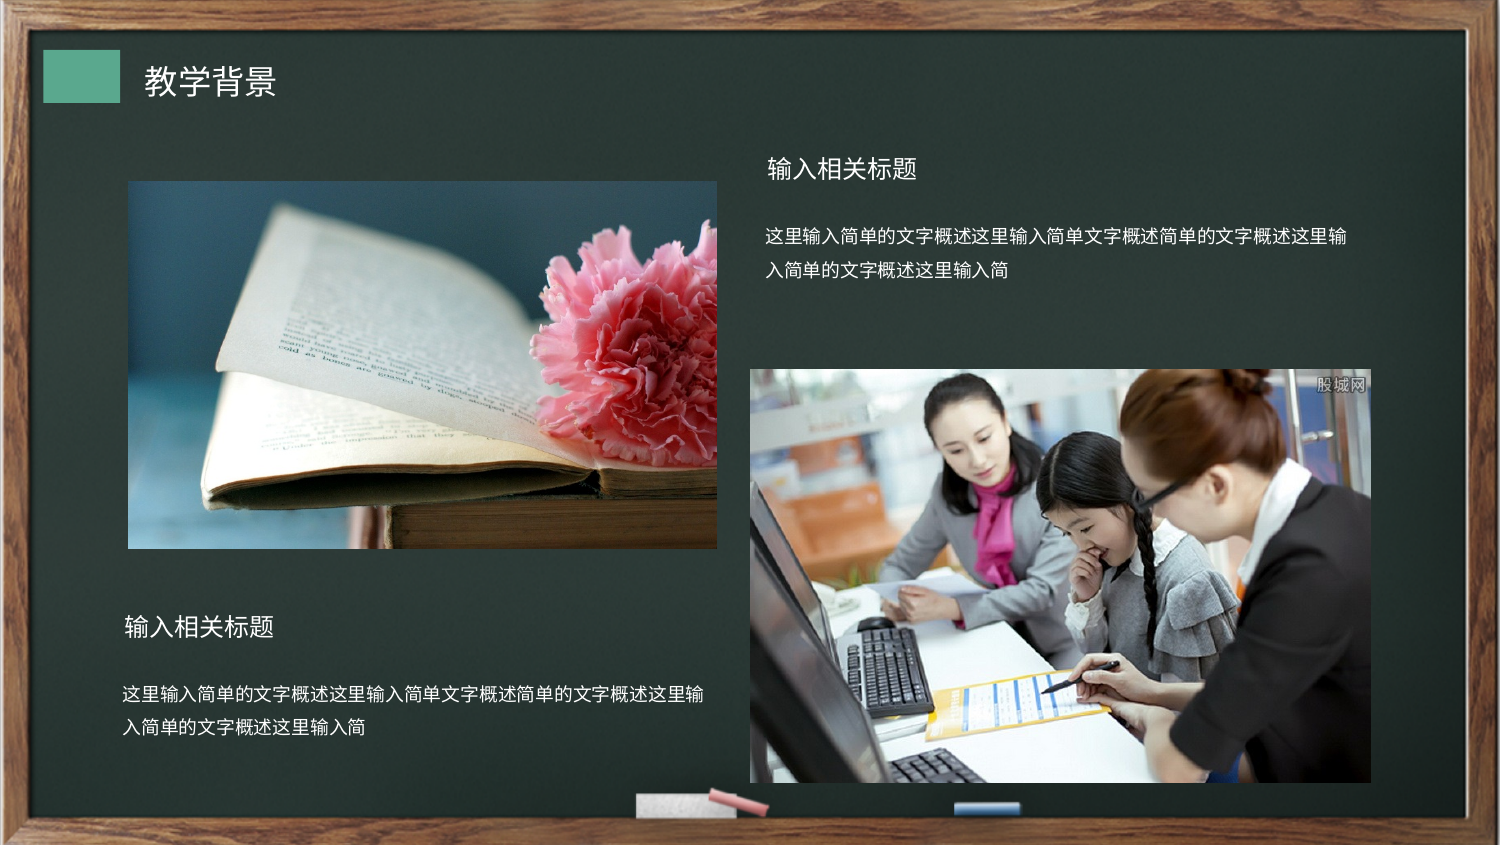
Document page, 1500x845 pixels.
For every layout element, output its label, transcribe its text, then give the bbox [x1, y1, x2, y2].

text_box 输入相关标题 [110, 603, 409, 649]
text_box 这里输入简单的文字概述这里输入简单文字概述简单的文字概述这里输入简单的文字概述这里输入简 [750, 205, 1376, 289]
picture [0, 0, 1500, 845]
text_box 这里输入简单的文字概述这里输入简单文字概述简单的文字概述这里输入简单的文字概述这里输入简 [107, 663, 733, 746]
text_box 输入相关标题 [752, 145, 1052, 191]
